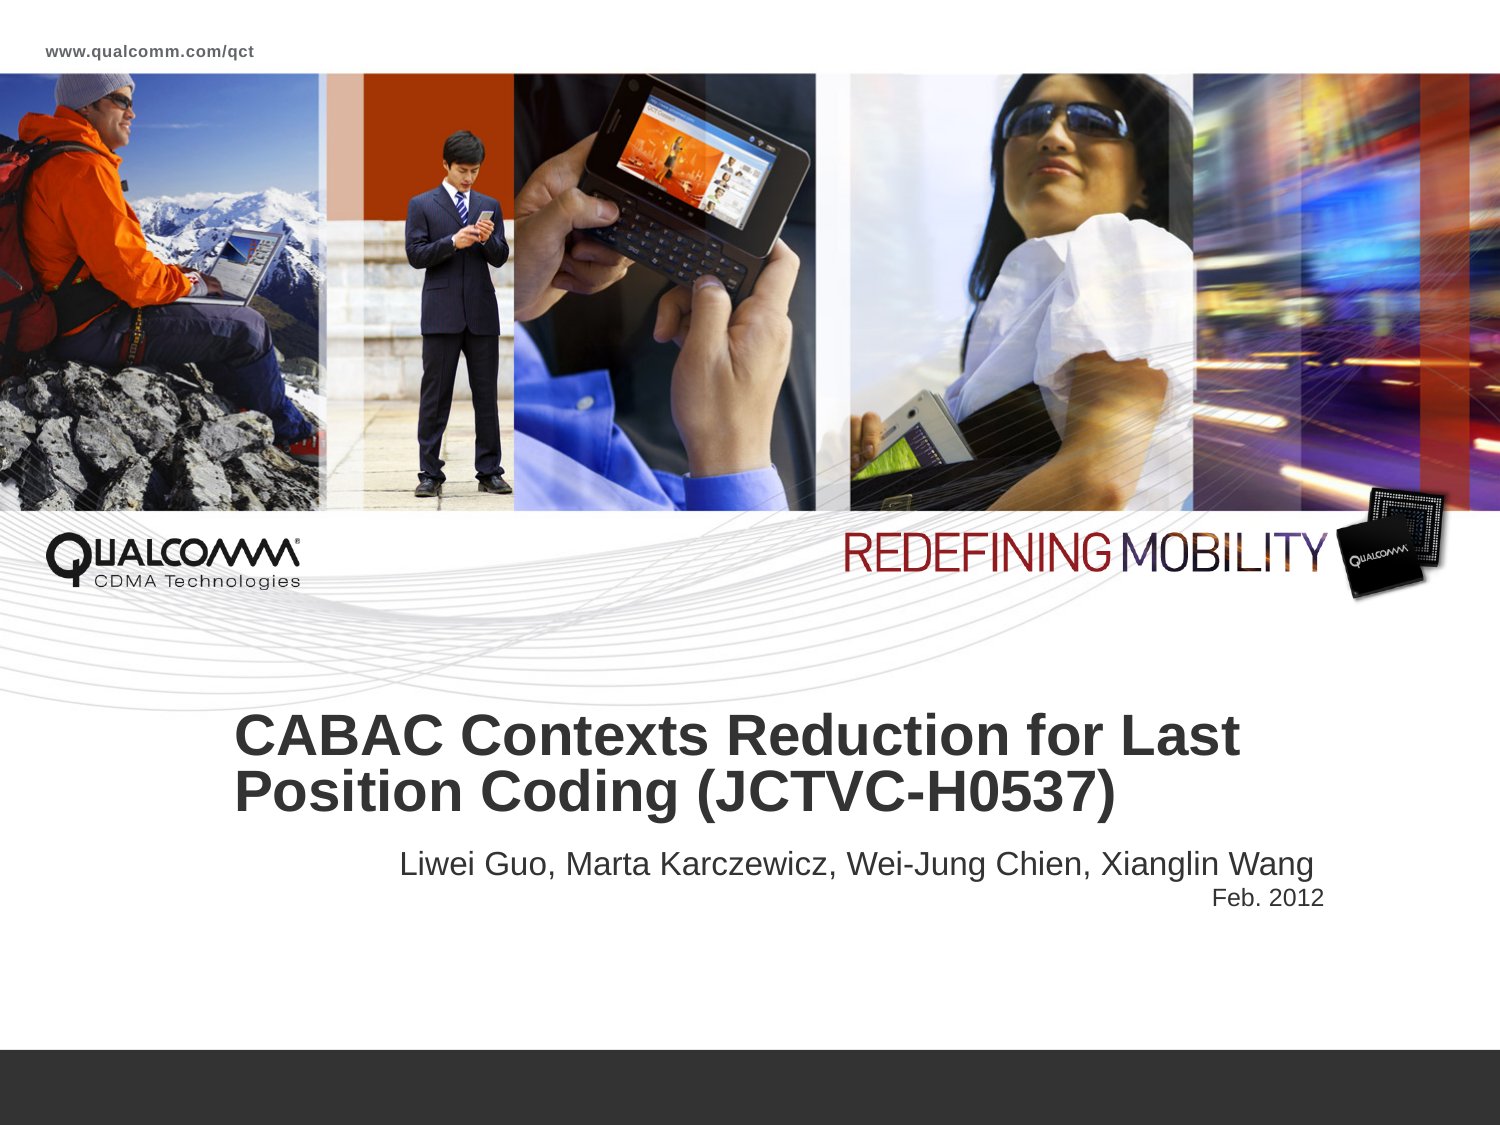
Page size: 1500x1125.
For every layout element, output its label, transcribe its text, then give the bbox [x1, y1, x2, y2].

title CABAC Contexts Reduction for Last Position Coding (JCTVC-H0537) [219, 589, 1478, 831]
picture [0, 12, 1500, 744]
subtitle Liwei Guo, Marta Karczewicz, Wei-Jung Chien, Xianglin Wang Feb. 2012 [343, 833, 1341, 936]
picture [30, 1048, 372, 1052]
